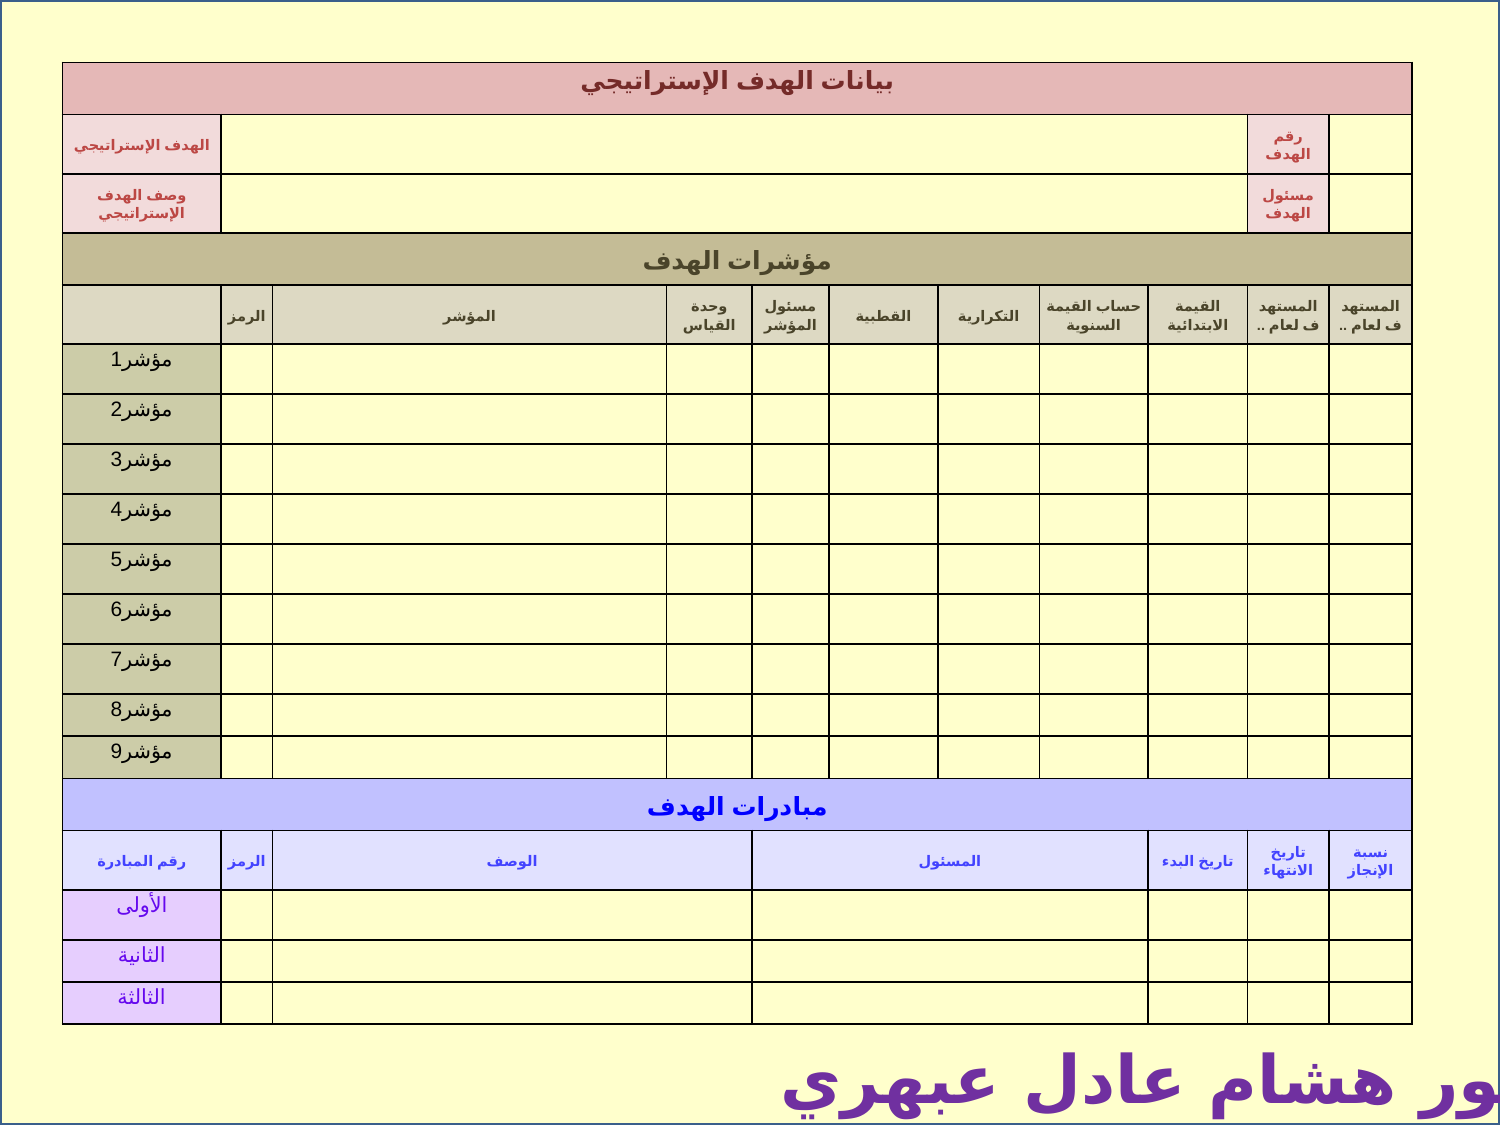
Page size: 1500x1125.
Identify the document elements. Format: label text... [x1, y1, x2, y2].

table_cell [222, 395, 272, 443]
table_cell [1040, 645, 1147, 693]
table_cell [830, 395, 937, 443]
table_cell [222, 175, 1247, 232]
table_cell [1149, 891, 1247, 939]
table_cell [1149, 445, 1247, 493]
table_cell [753, 595, 828, 643]
table_cell [753, 737, 828, 778]
table_cell [753, 345, 828, 393]
table_cell [939, 395, 1039, 443]
table_cell [939, 695, 1039, 735]
table_cell [1040, 495, 1147, 543]
table_cell [667, 445, 751, 493]
text_box [0, 0, 1500, 1125]
table_cell [1040, 595, 1147, 643]
table_cell مؤشر8 [63, 695, 220, 735]
table_cell [830, 445, 937, 493]
table_cell [273, 645, 666, 693]
table_cell [1330, 737, 1411, 778]
table_cell [273, 737, 666, 778]
table_cell [222, 115, 1247, 173]
table_cell [222, 445, 272, 493]
table_cell [222, 695, 272, 735]
table_cell وحدة القياس [667, 286, 751, 343]
table_cell [1330, 595, 1411, 643]
table_cell [1330, 175, 1411, 232]
table_cell المستهدف لعام .. [1248, 286, 1328, 343]
table_cell المؤشر [273, 286, 666, 343]
table_cell مؤشر6 [63, 595, 220, 643]
table_cell [222, 595, 272, 643]
table_cell [222, 645, 272, 693]
table_cell [1330, 891, 1411, 939]
table_cell [273, 891, 751, 939]
table_cell [1248, 545, 1328, 593]
table_cell مؤشر7 [63, 645, 220, 693]
table_cell [753, 695, 828, 735]
table_cell [1149, 395, 1247, 443]
table_header بيانات الهدف الإستراتيجي [63, 63, 1411, 114]
table_cell مؤشر5 [63, 545, 220, 593]
table_cell الرمز [222, 831, 272, 889]
table_cell [1330, 345, 1411, 393]
table_cell مؤشر2 [63, 395, 220, 443]
table_cell [939, 595, 1039, 643]
table_cell [1330, 445, 1411, 493]
table_cell الوصف [273, 831, 751, 889]
table_cell [273, 941, 751, 981]
table_cell [667, 345, 751, 393]
table_cell الرمز [222, 286, 272, 343]
table_cell [753, 983, 1147, 1023]
table_cell [1248, 695, 1328, 735]
table_cell [753, 891, 1147, 939]
table_cell مؤشر4 [63, 495, 220, 543]
table_cell [1248, 891, 1328, 939]
table_cell [1330, 495, 1411, 543]
table_cell [1040, 545, 1147, 593]
table_cell [63, 286, 220, 343]
table_cell [1149, 695, 1247, 735]
table_cell [222, 345, 272, 393]
table_cell حساب القيمة السنوية [1040, 286, 1147, 343]
table_cell [1149, 737, 1247, 778]
table_cell مؤشر3 [63, 445, 220, 493]
table_cell [1149, 545, 1247, 593]
table_cell [1149, 595, 1247, 643]
table_cell [1149, 645, 1247, 693]
table_cell [667, 545, 751, 593]
table_cell الهدف الإستراتيجي [63, 115, 220, 173]
table_cell مؤشر1 [63, 345, 220, 393]
table_cell [1330, 115, 1411, 173]
table_cell [273, 595, 666, 643]
table_cell [939, 545, 1039, 593]
table_cell [222, 495, 272, 543]
table_cell [1149, 983, 1247, 1023]
table_cell الثالثة [63, 983, 220, 1023]
table_cell [939, 345, 1039, 393]
table_cell [222, 983, 272, 1023]
table_cell [1330, 983, 1411, 1023]
table_cell القطبية [830, 286, 937, 343]
table_cell [753, 645, 828, 693]
table_cell [830, 595, 937, 643]
table_cell [1248, 737, 1328, 778]
table_cell [1248, 495, 1328, 543]
table_cell المستهدف لعام .. [1330, 286, 1411, 343]
table_cell الثانية [63, 941, 220, 981]
table_cell [1149, 941, 1247, 981]
table_cell [273, 983, 751, 1023]
table_cell [1149, 495, 1247, 543]
table_cell تاريخ الانتهاء [1248, 831, 1328, 889]
table_cell [222, 545, 272, 593]
table_cell [830, 737, 937, 778]
table_cell [1248, 983, 1328, 1023]
table_cell [222, 737, 272, 778]
table_cell الأولى [63, 891, 220, 939]
table_cell [939, 737, 1039, 778]
table_cell مبادرات الهدف [63, 779, 1411, 830]
table_cell [1330, 645, 1411, 693]
table_cell مسئول الهدف [1248, 175, 1328, 232]
table_cell [667, 645, 751, 693]
table_cell [1248, 395, 1328, 443]
table_cell [830, 545, 937, 593]
table_cell [753, 445, 828, 493]
table_cell [667, 737, 751, 778]
table_cell [273, 545, 666, 593]
table_cell [753, 545, 828, 593]
table_cell [1330, 545, 1411, 593]
table_cell [939, 445, 1039, 493]
table_cell [1330, 695, 1411, 735]
table_cell [1248, 941, 1328, 981]
table_cell [1149, 345, 1247, 393]
table_cell [1040, 445, 1147, 493]
table_cell مؤشرات الهدف [63, 234, 1411, 284]
table_cell نسبة الإنجاز [1330, 831, 1411, 889]
table_cell مؤشر9 [63, 737, 220, 778]
table_cell [753, 495, 828, 543]
table_cell المسئول [753, 831, 1147, 889]
table_cell [1248, 645, 1328, 693]
table_cell [830, 495, 937, 543]
table_cell [222, 891, 272, 939]
table_cell [667, 695, 751, 735]
table_cell [1248, 445, 1328, 493]
table_cell [753, 395, 828, 443]
table_cell [1248, 595, 1328, 643]
table_cell [753, 941, 1147, 981]
table_cell [273, 345, 666, 393]
table_cell [830, 645, 937, 693]
table_cell [273, 445, 666, 493]
table_cell [667, 595, 751, 643]
table_cell [1330, 941, 1411, 981]
table_cell [273, 495, 666, 543]
table_cell [667, 395, 751, 443]
table_cell [273, 695, 666, 735]
table_cell [830, 695, 937, 735]
table_cell [1040, 695, 1147, 735]
table_cell [222, 941, 272, 981]
table_cell [939, 495, 1039, 543]
table_cell [939, 645, 1039, 693]
table_cell وصف الهدف الإستراتيجي [63, 175, 220, 232]
table_cell [1040, 395, 1147, 443]
table_cell [1040, 737, 1147, 778]
table_cell التكرارية [939, 286, 1039, 343]
table_cell القيمة الابتدائية [1149, 286, 1247, 343]
table_cell [830, 345, 937, 393]
table_cell [667, 495, 751, 543]
table_cell [273, 395, 666, 443]
table_cell مسئول المؤشر [753, 286, 828, 343]
table_cell [1248, 345, 1328, 393]
table_cell [1330, 395, 1411, 443]
table_cell رقم الهدف [1248, 115, 1328, 173]
table_cell رقم المبادرة [63, 831, 220, 889]
table_cell [1040, 345, 1147, 393]
text_box الدكتور هشام عادل عبهري [765, 1029, 1500, 1124]
table_cell تاريخ البدء [1149, 831, 1247, 889]
